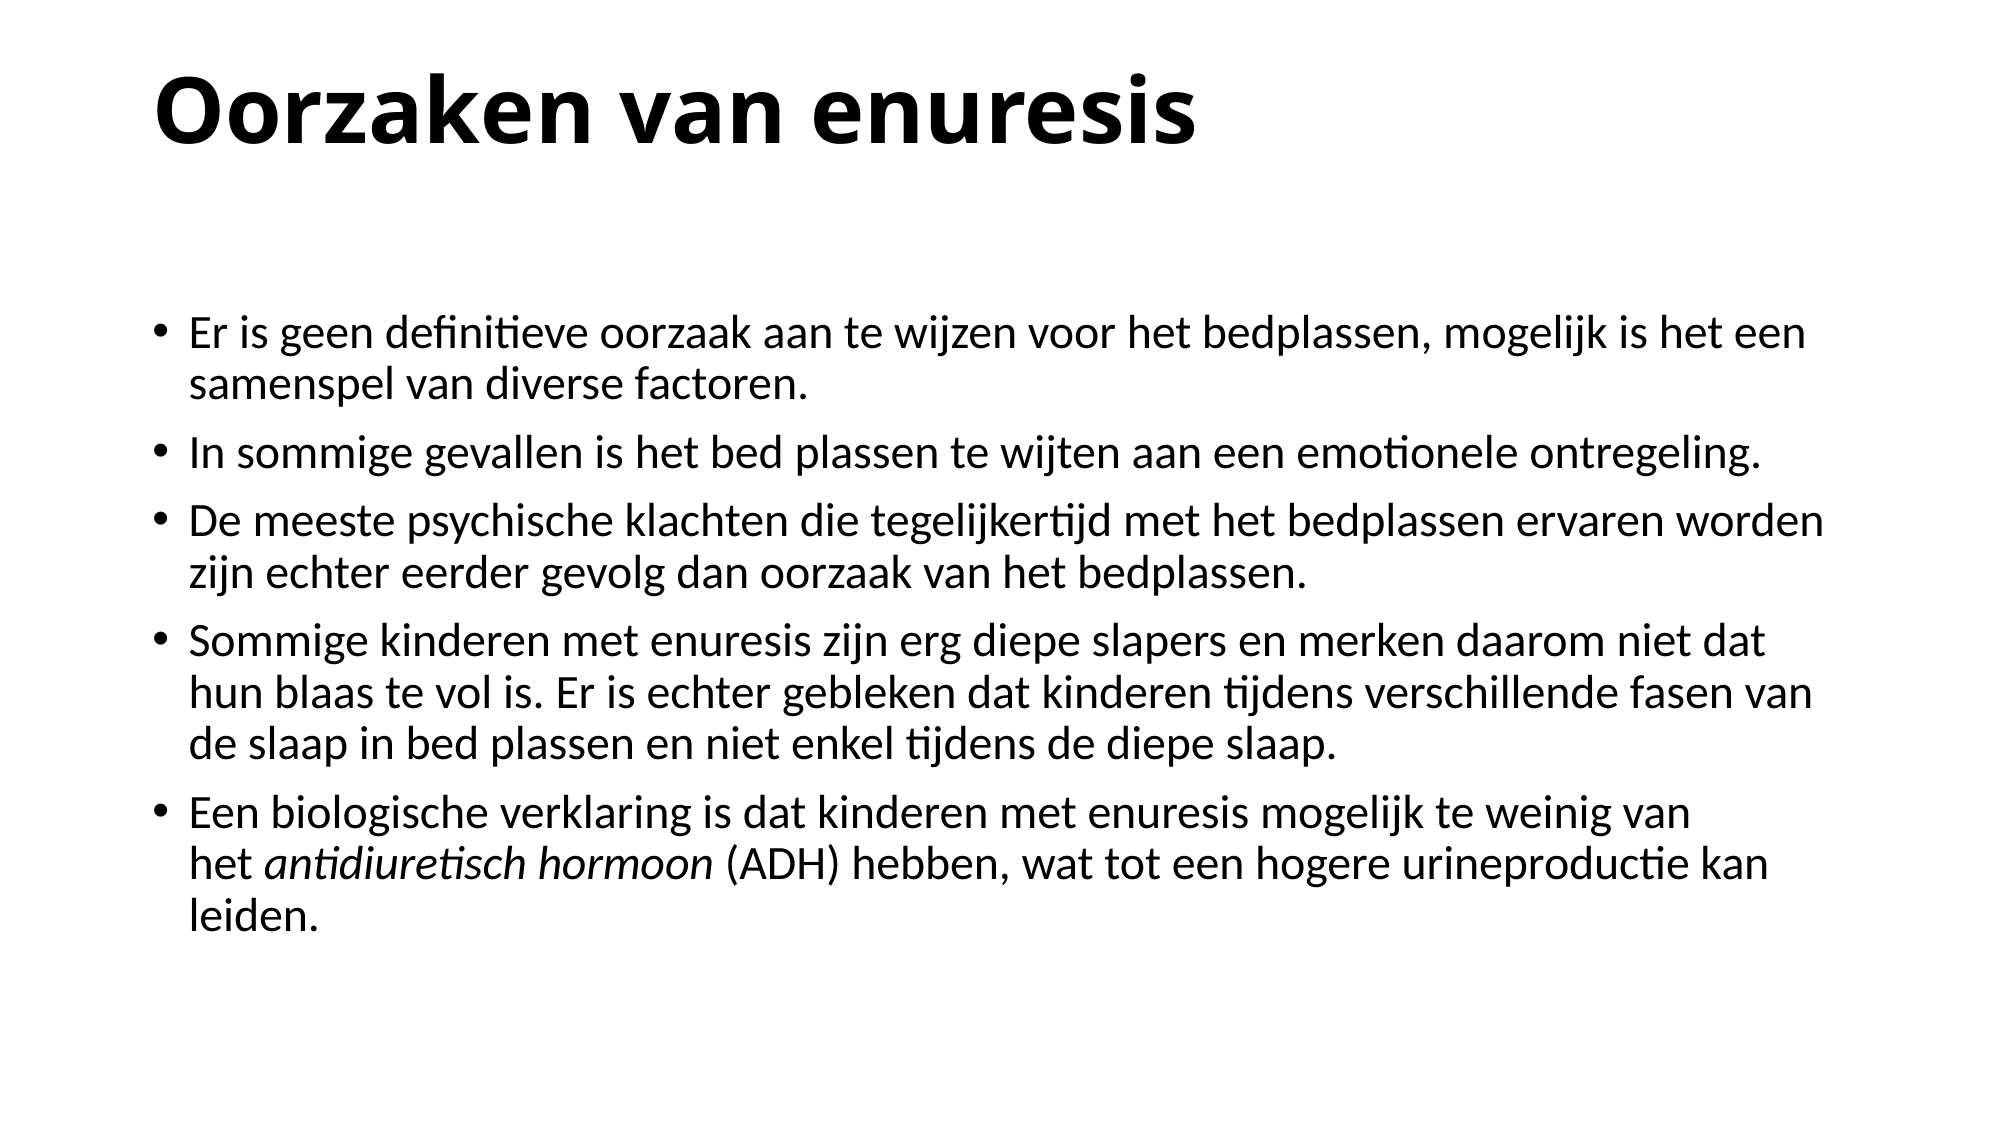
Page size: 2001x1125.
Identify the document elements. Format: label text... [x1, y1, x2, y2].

title Oorzaken van enuresis [137, 59, 1863, 278]
list Er is geen definitieve oorzaak aan te wijzen voor het bedplassen, mogelijk is het een samenspel van diverse factoren. In sommige gevallen is het bed plassen te wijten aan een emotionele ontregeling. De meeste psychische klachten die tegelijkertijd met het bedplassen ervaren worden zijn echter eerder gevolg dan oorzaak van het bedplassen. Sommige kinderen met enuresis zijn erg diepe slapers en merken daarom niet dat hun blaas te vol is. Er is echter gebleken dat kinderen tijdens verschillende fasen van de slaap in bed plassen en niet enkel tijdens de diepe slaap. Een biologische verklaring is dat kinderen met enuresis mogelijk te weinig van het antidiuretisch hormoon (ADH) hebben, wat tot een hogere urineproductie kan leiden. [137, 299, 1863, 1014]
